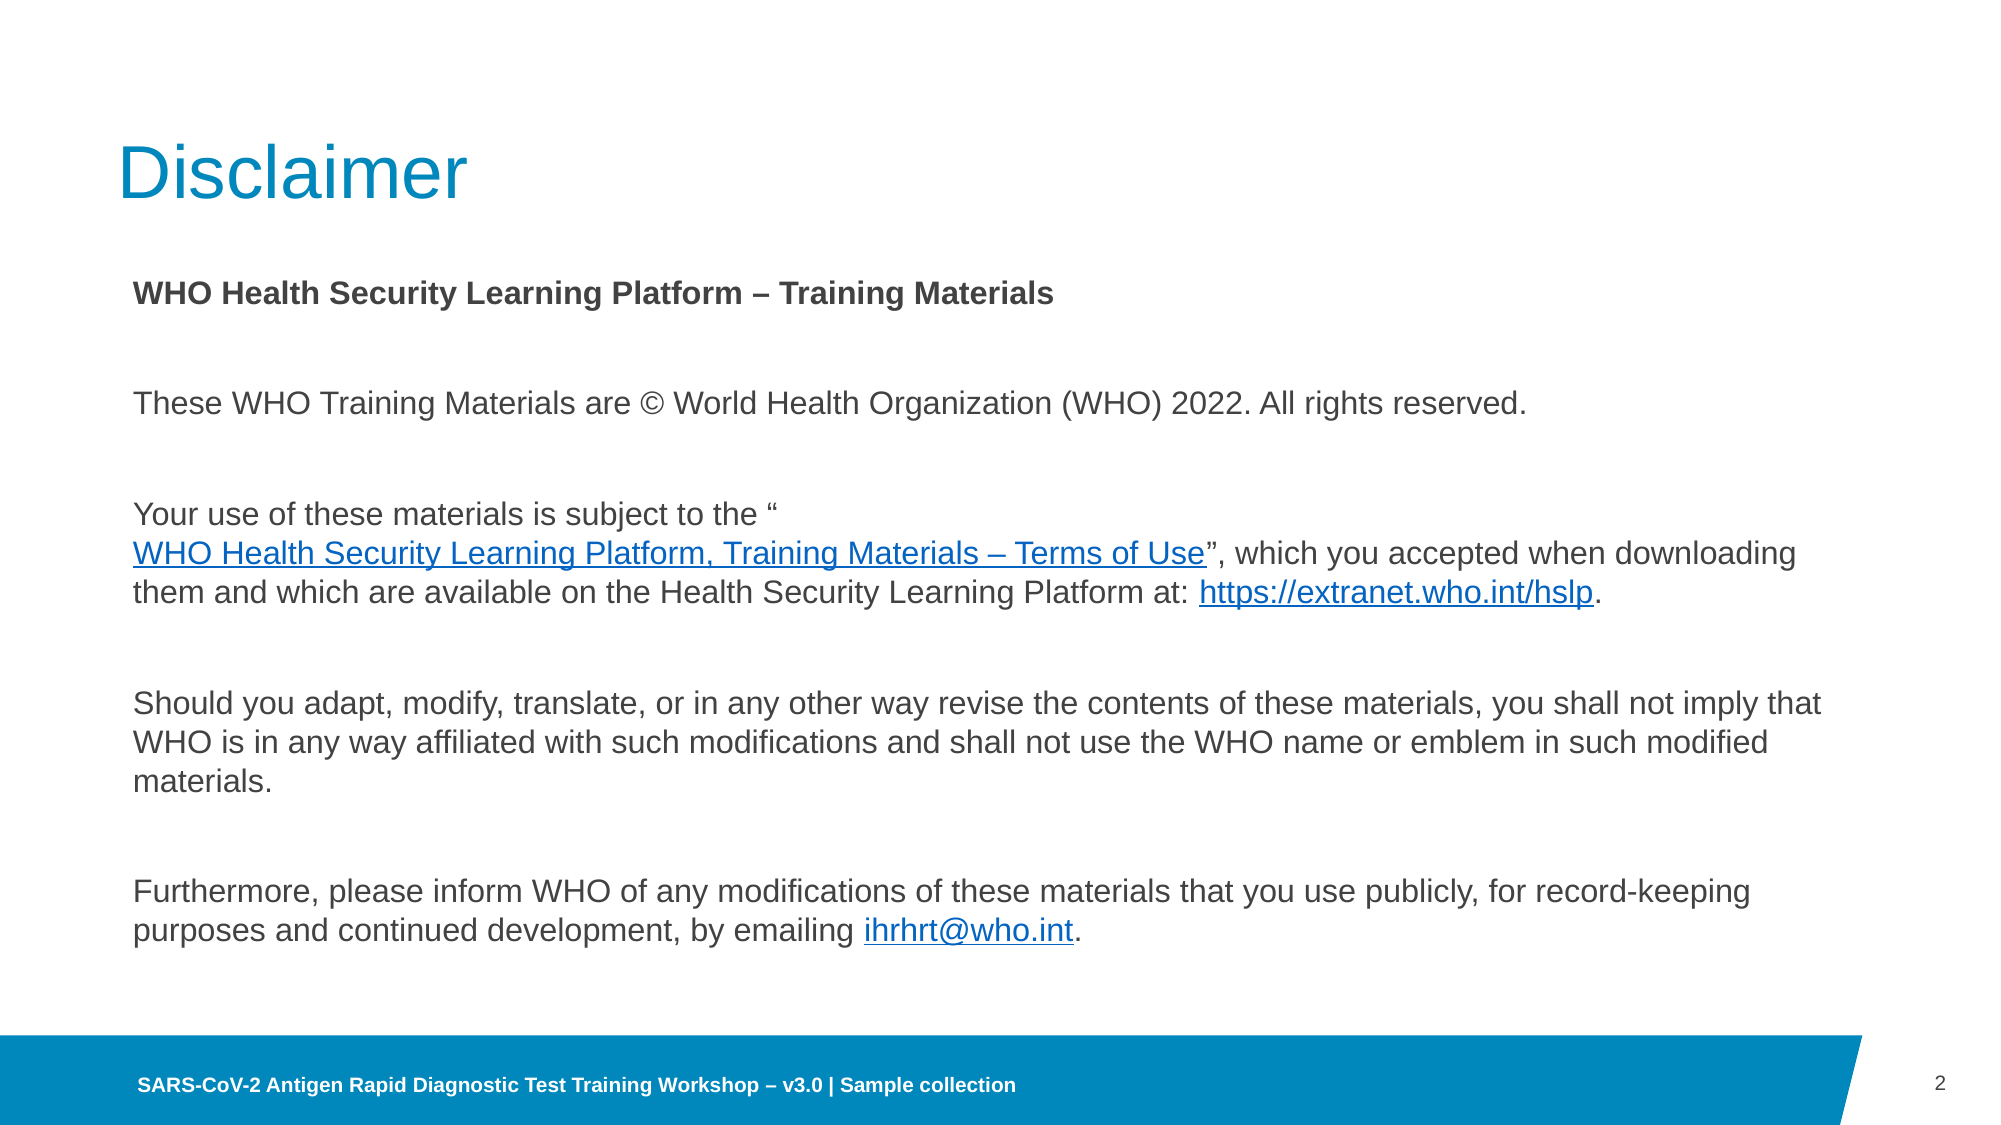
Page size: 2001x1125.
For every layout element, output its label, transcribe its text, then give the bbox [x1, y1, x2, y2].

list WHO Health Security Learning Platform – Training Materials These WHO Training Materials are © World Health Organization (WHO) 2022. All rights reserved. Your use of these materials is subject to the “WHO Health Security Learning Platform, Training Materials – Terms of Use”, which you accepted when downloading them and which are available on the Health Security Learning Platform at: https://extranet.who.int/hslp. Should you adapt, modify, translate, or in any other way revise the contents of these materials, you shall not imply that WHO is in any way affiliated with such modifications and shall not use the WHO name or emblem in such modified materials. Furthermore, please inform WHO of any modifications of these materials that you use publicly, for record-keeping purposes and continued development, by emailing ihrhrt@who.int. [117, 264, 1843, 993]
footer SARS-CoV-2 Antigen Rapid Diagnostic Test Training Workshop – v3.0 | Sample collection [137, 1042, 1338, 1125]
title Disclaimer [117, 59, 1843, 215]
slide_number 2 [1862, 1035, 1947, 1125]
